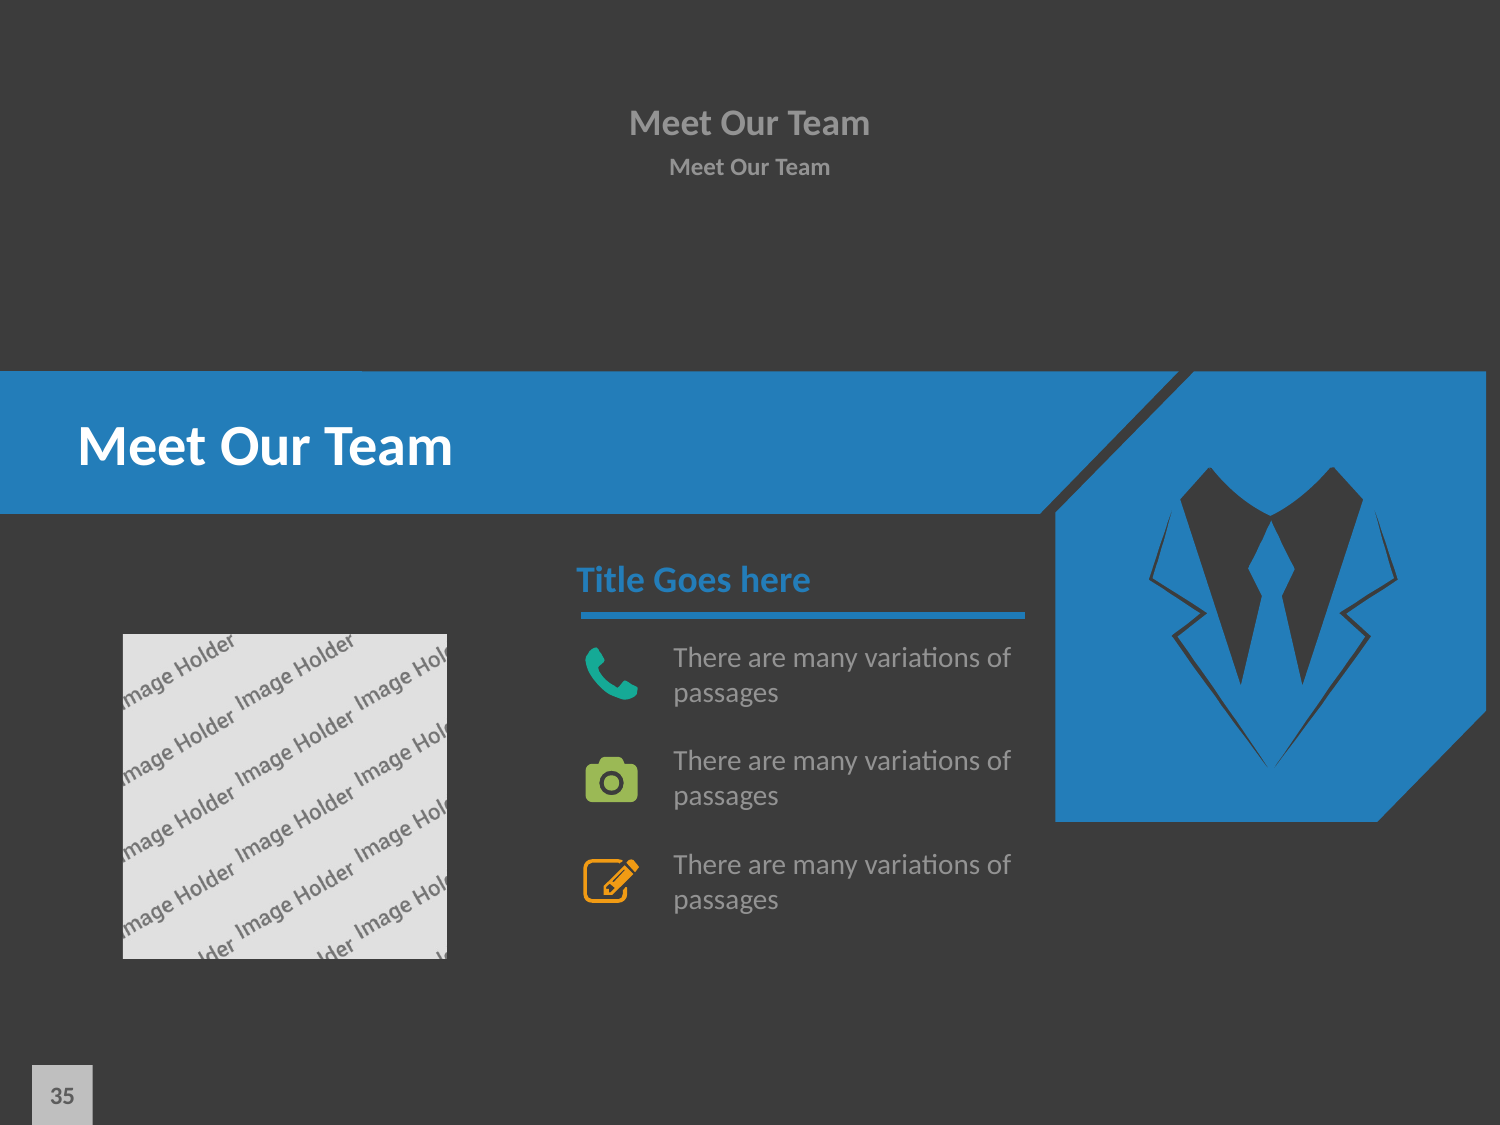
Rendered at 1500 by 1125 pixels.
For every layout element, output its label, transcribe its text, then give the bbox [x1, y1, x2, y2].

text_box There are many variations of passages [658, 838, 1125, 923]
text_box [0, 371, 1053, 514]
text_box There are many variations of passages [658, 734, 1050, 819]
text_box [585, 756, 638, 803]
text_box Title Goes here [561, 547, 827, 608]
text_box There are many variations of passages [658, 630, 1050, 716]
text_box [583, 859, 628, 903]
list Meet Our Team [412, 149, 1088, 183]
title Meet Our Team [287, 91, 1213, 150]
text_box [603, 859, 640, 895]
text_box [1055, 371, 1487, 823]
picture [122, 634, 448, 959]
text_box [585, 647, 638, 700]
